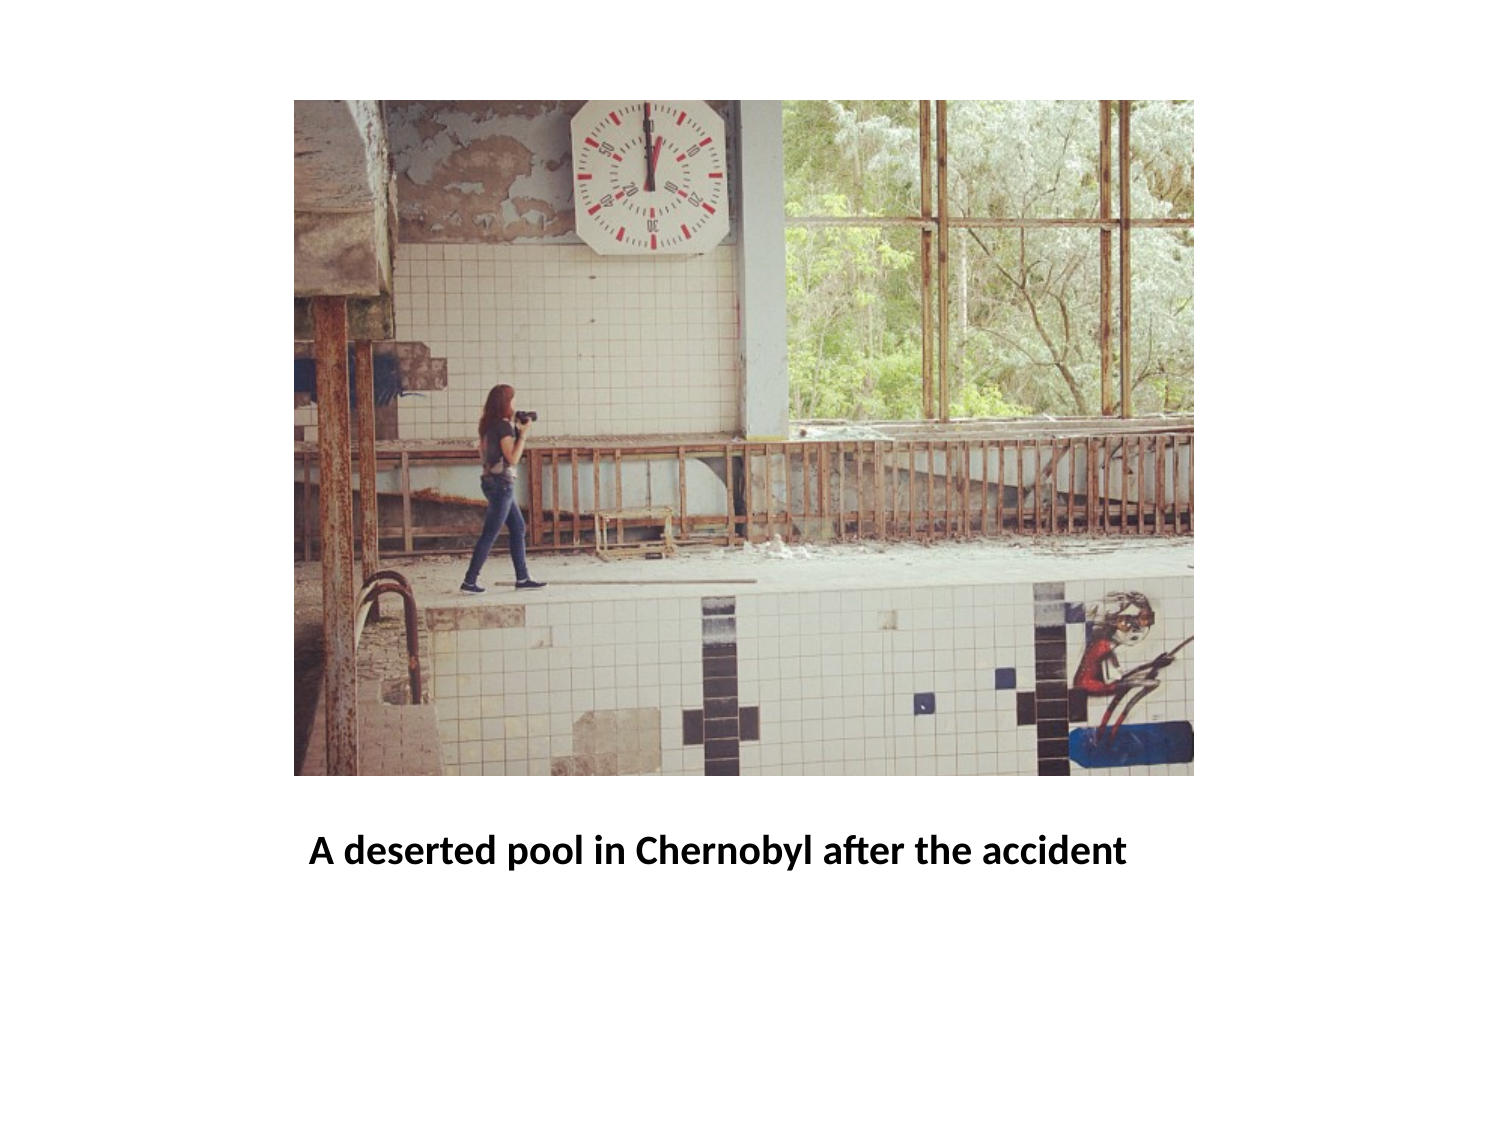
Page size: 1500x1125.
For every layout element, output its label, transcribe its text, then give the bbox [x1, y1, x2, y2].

picture [293, 100, 1195, 776]
title A deserted pool in Chernobyl after the accident [294, 787, 1194, 881]
